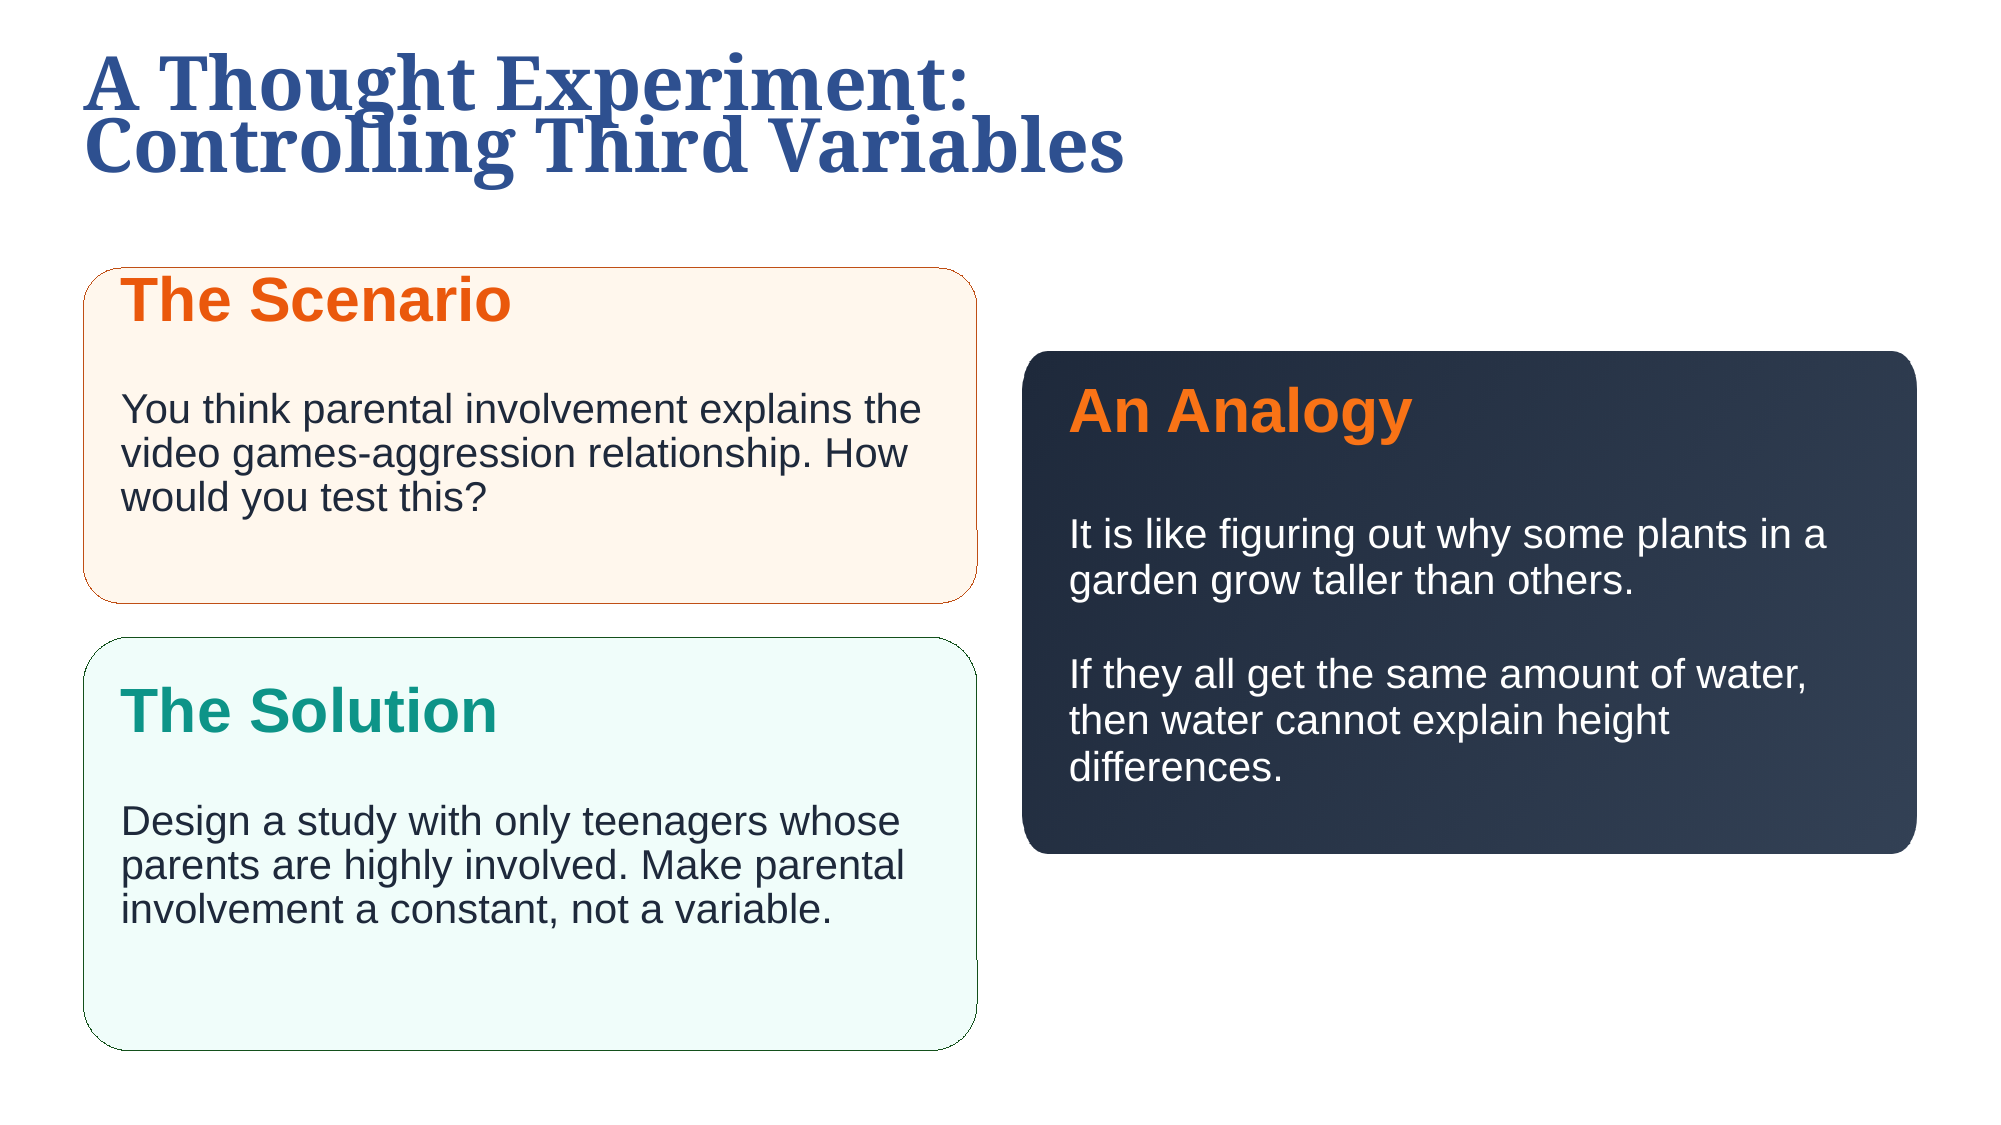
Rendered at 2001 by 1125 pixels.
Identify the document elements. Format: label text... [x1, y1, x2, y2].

text_box You think parental involvement explains the video games-aggression relationship. How would you test this? [120, 388, 956, 476]
text_box [83, 637, 978, 1051]
text_box A Thought Experiment: Controlling Third Variables [83, 62, 1510, 125]
text_box [83, 267, 978, 604]
text_box The Solution [120, 704, 956, 745]
picture [1022, 348, 1918, 859]
text_box The Scenario [120, 292, 956, 334]
text_box Design a study with only teenagers whose parents are highly involved. Make parental involvement a constant, not a variable. [120, 800, 956, 888]
